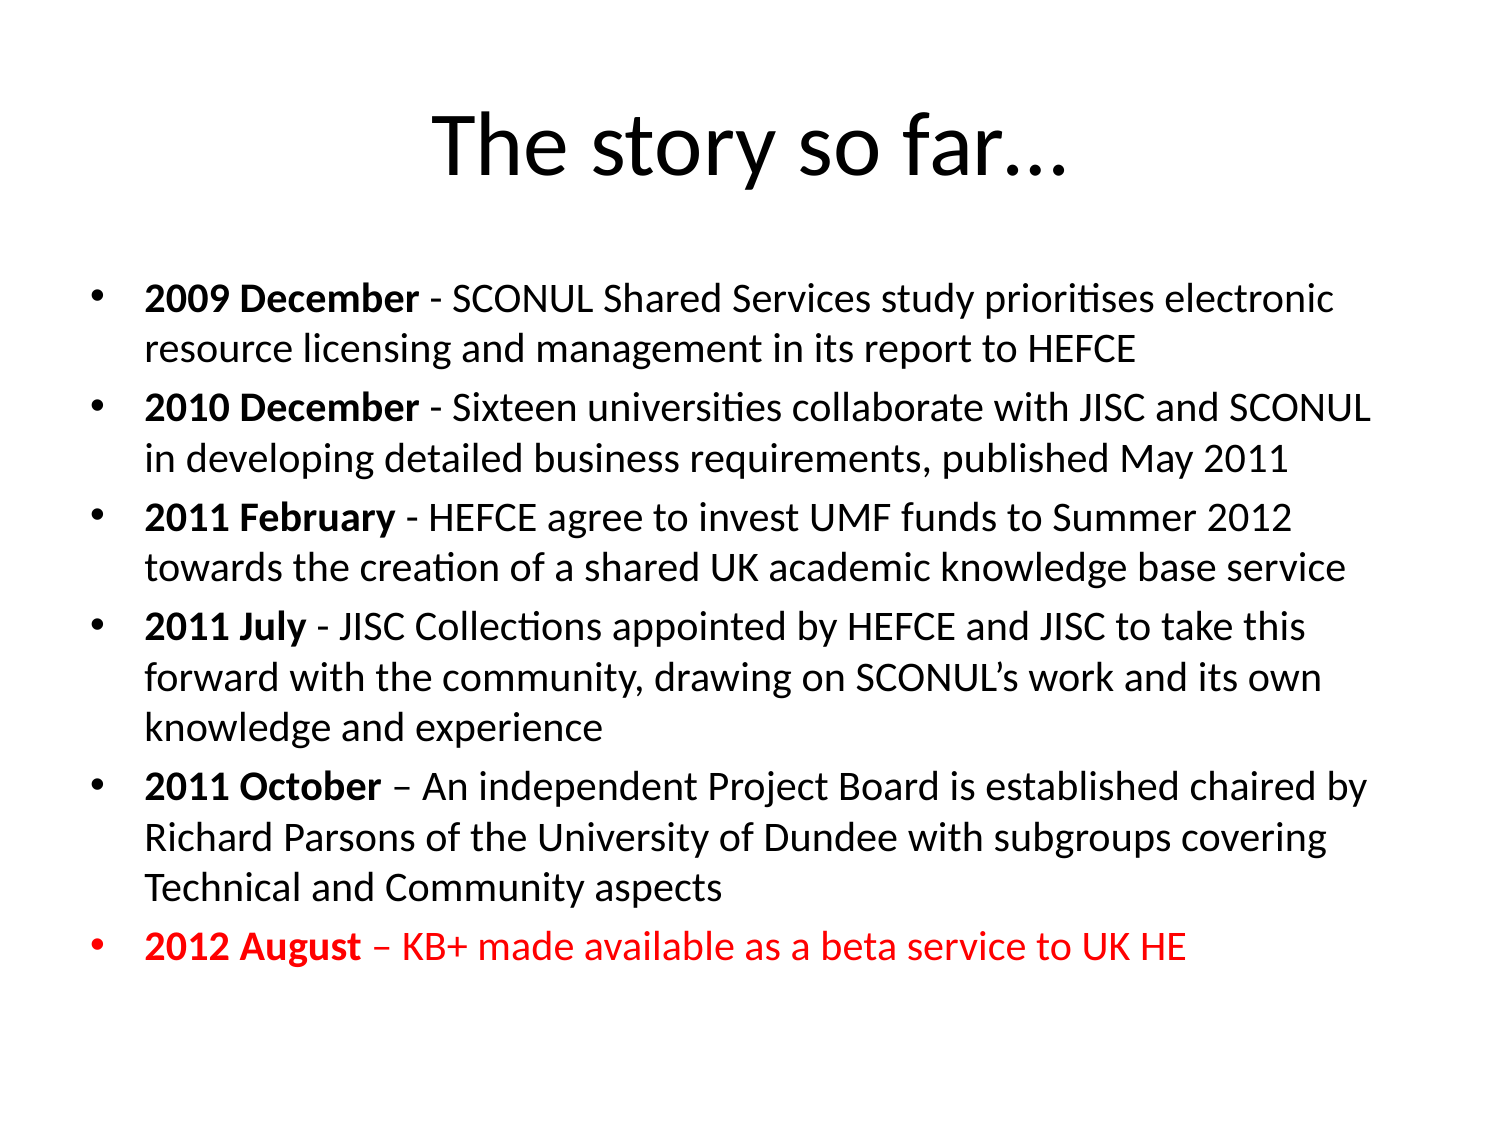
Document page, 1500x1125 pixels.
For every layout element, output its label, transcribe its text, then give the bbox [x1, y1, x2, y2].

list 2009 December - SCONUL Shared Services study prioritises electronic resource licensing and management in its report to HEFCE 2010 December - Sixteen universities collaborate with JISC and SCONUL in developing detailed business requirements, published May 2011 2011 February - HEFCE agree to invest UMF funds to Summer 2012 towards the creation of a shared UK academic knowledge base service 2011 July - JISC Collections appointed by HEFCE and JISC to take this forward with the community, drawing on SCONUL’s work and its own knowledge and experience 2011 October – An independent Project Board is established chaired by Richard Parsons of the University of Dundee with subgroups covering Technical and Community aspects 2012 August – KB+ made available as a beta service to UK HE [75, 262, 1425, 1005]
title The story so far… [75, 45, 1425, 233]
